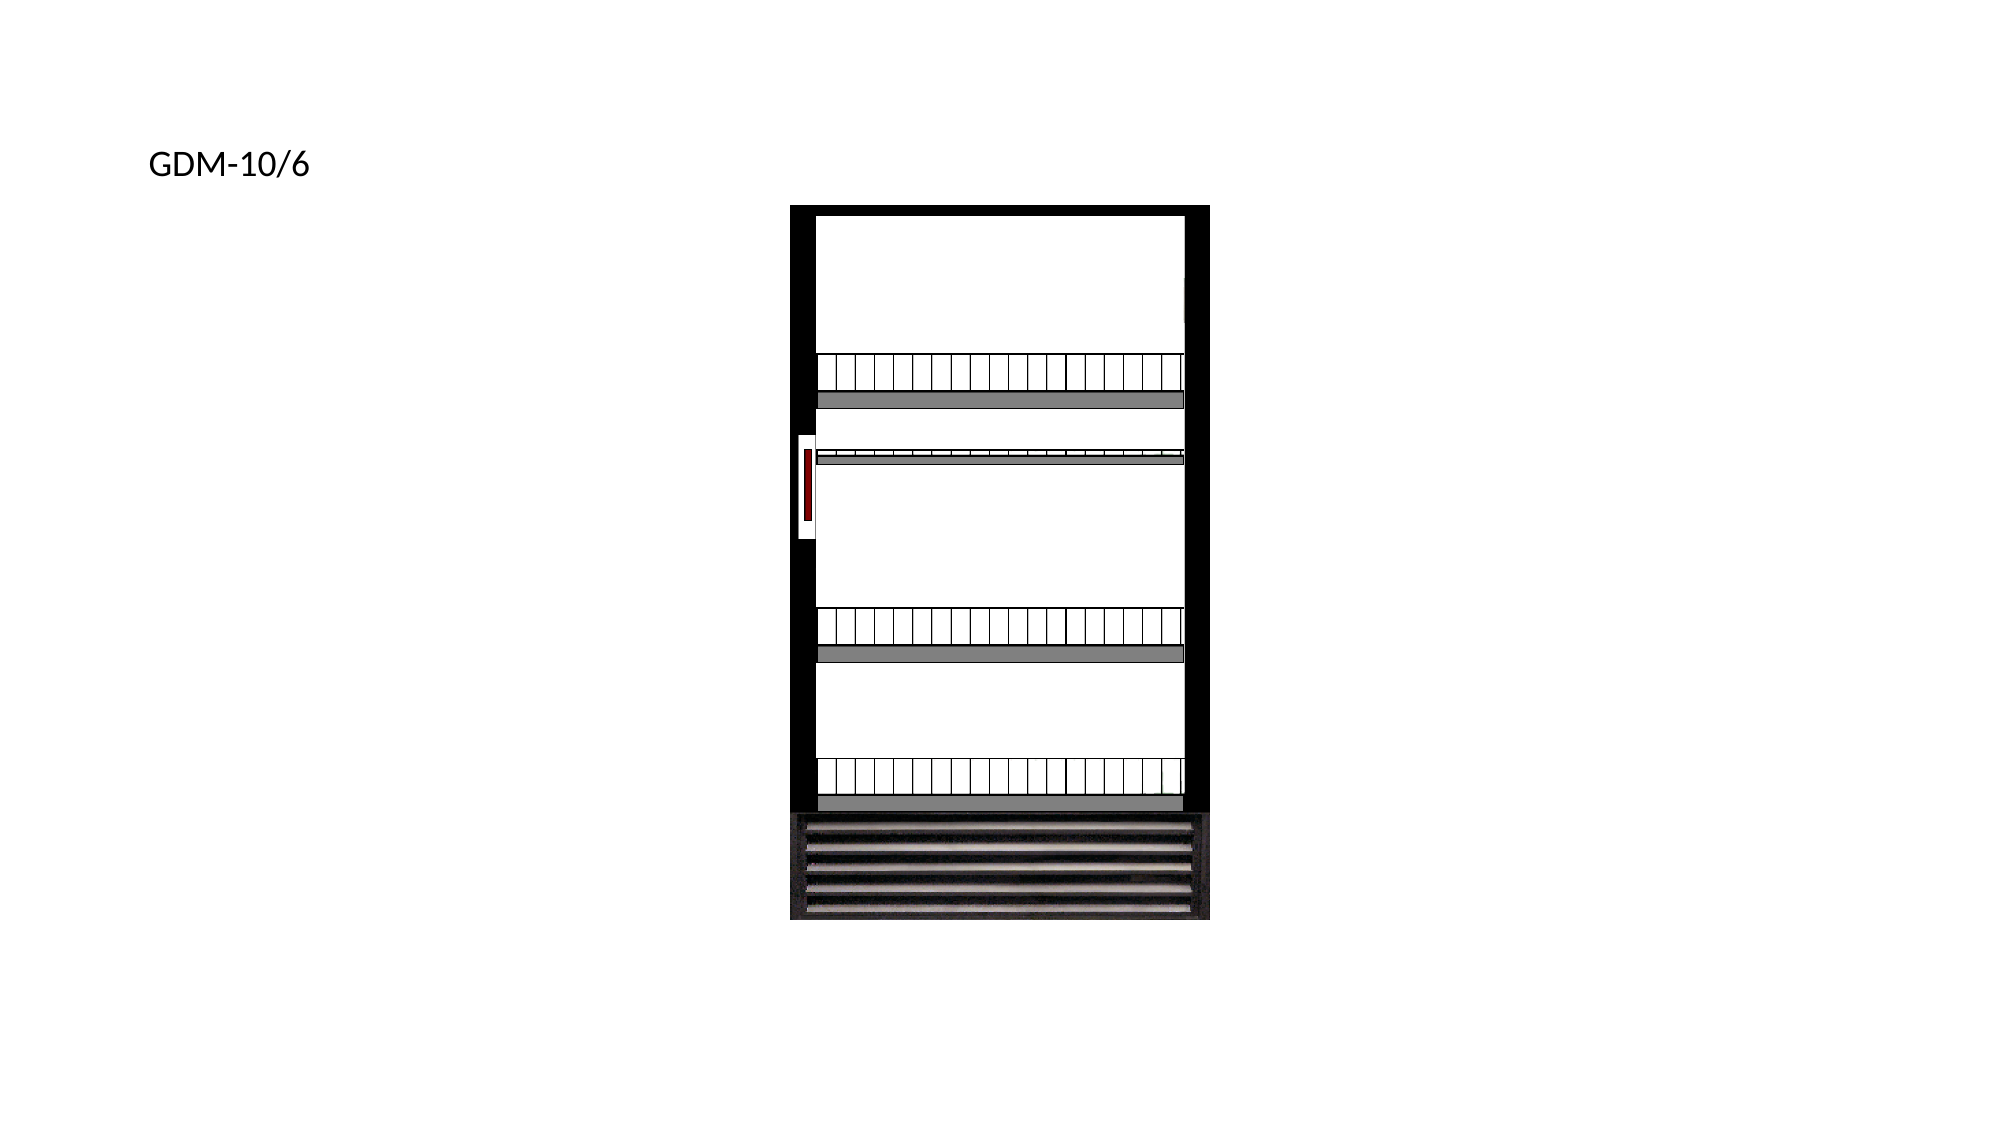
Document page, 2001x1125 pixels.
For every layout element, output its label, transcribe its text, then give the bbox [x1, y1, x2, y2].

picture [790, 205, 1210, 920]
text_box GDM-10/6 [133, 131, 326, 192]
